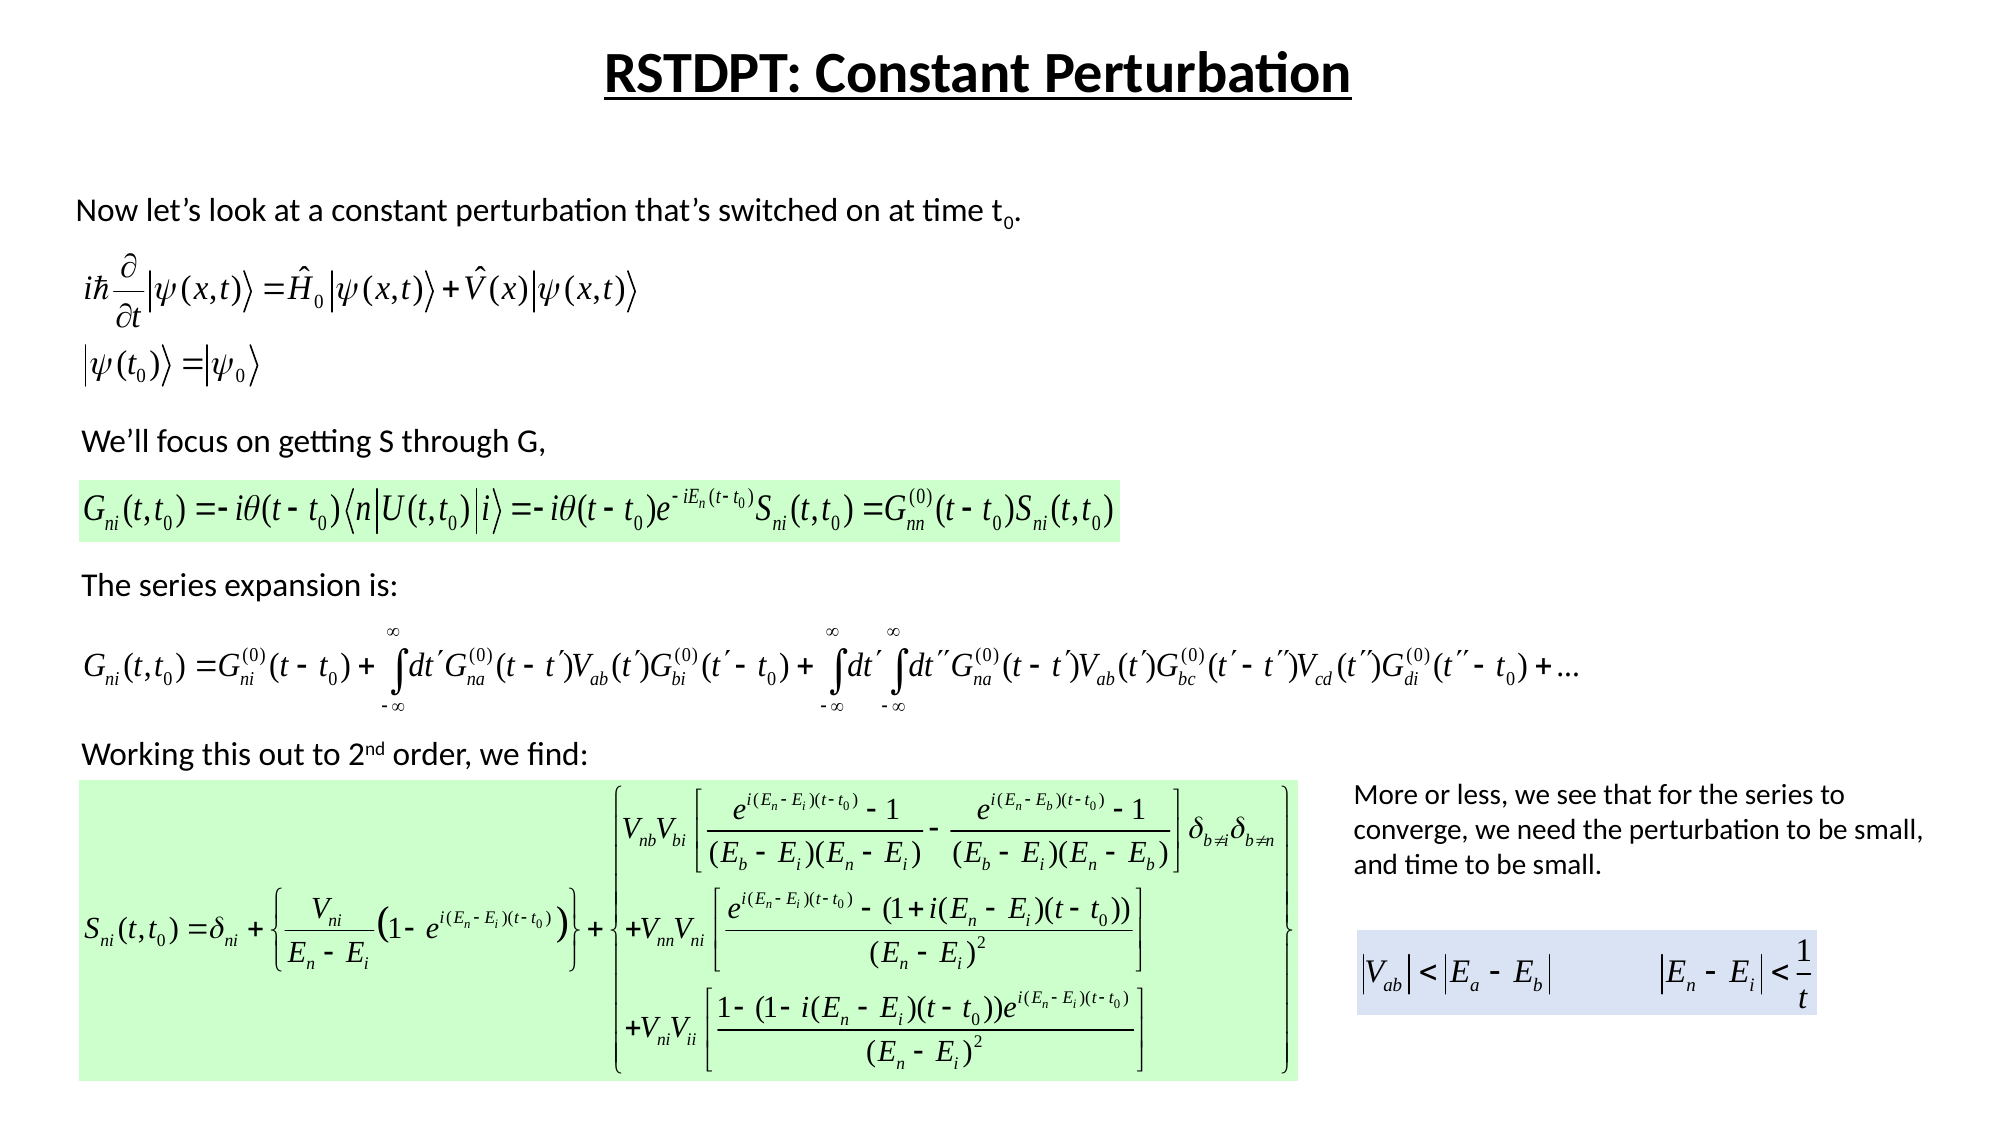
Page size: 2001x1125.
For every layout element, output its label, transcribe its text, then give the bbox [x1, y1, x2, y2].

text_box RSTDPT: Constant Perturbation [589, 27, 1411, 112]
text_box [79, 479, 1121, 543]
text_box More or less, we see that for the series to converge, we need the perturbation to be small, and time to be small. [1338, 768, 1964, 888]
text_box We’ll focus on getting S through G, [66, 411, 692, 467]
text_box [79, 243, 642, 394]
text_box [79, 779, 1298, 1082]
text_box Now let’s look at a constant perturbation that’s switched on at time t0. [60, 180, 1092, 241]
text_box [79, 617, 1583, 719]
text_box Working this out to 2nd order, we find: [66, 724, 692, 779]
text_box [1357, 930, 1818, 1016]
text_box The series expansion is: [66, 555, 692, 611]
